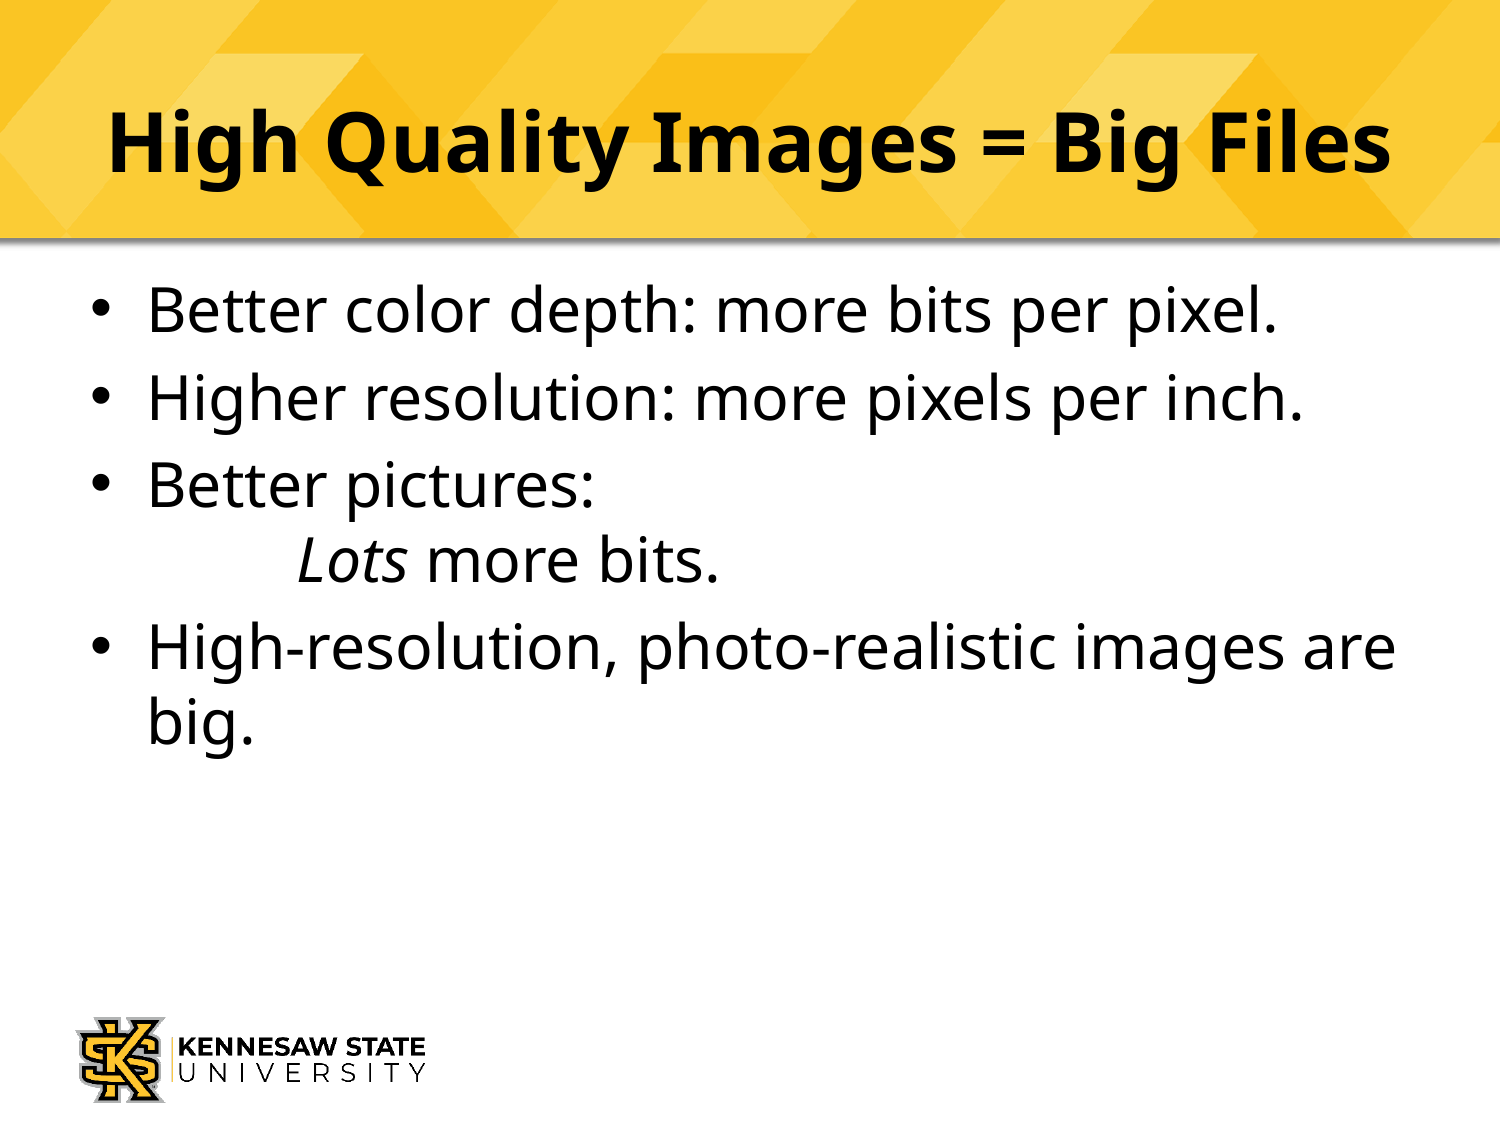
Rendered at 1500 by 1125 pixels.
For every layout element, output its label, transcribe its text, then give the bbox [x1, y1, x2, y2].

title High Quality Images = Big Files [75, 45, 1425, 233]
picture [75, 1017, 425, 1103]
list Better color depth: more bits per pixel. Higher resolution: more pixels per inch. Better pictures: Lots more bits. High-resolution, photo-realistic images are big. [75, 262, 1425, 1005]
picture [0, 0, 1500, 251]
